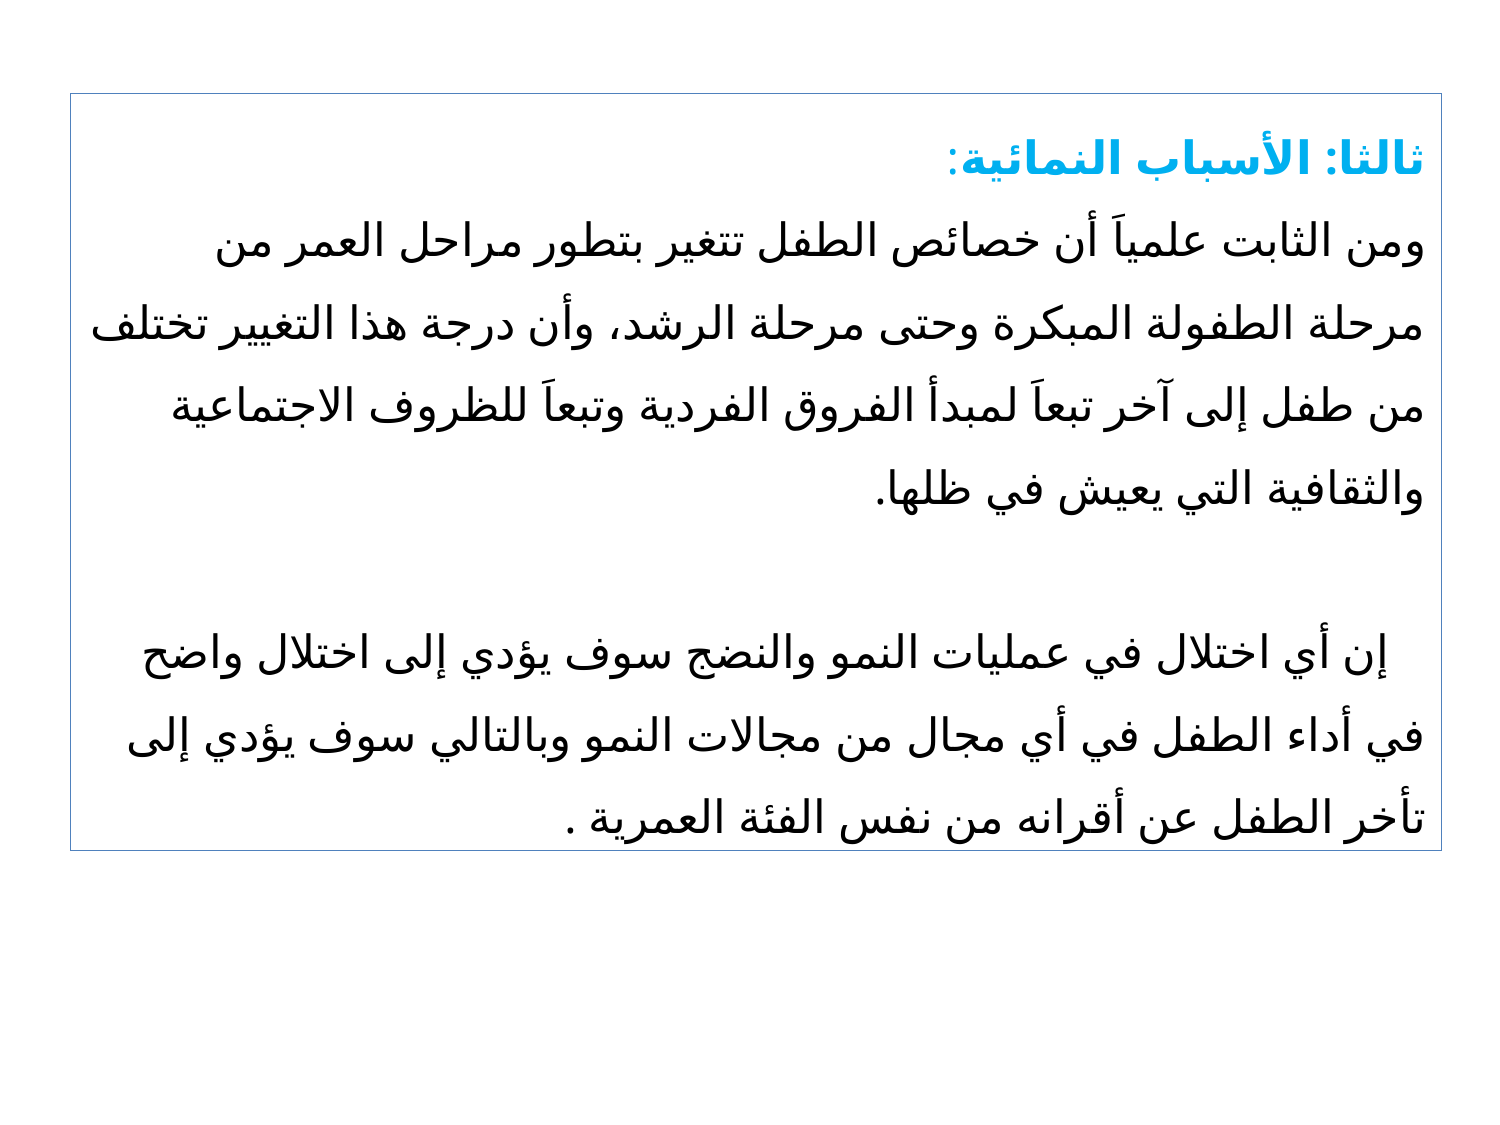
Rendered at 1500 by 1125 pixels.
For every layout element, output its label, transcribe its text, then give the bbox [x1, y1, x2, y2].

text_box ثالثا: الأسباب النمائية: ومن الثابت علمياَ أن خصائص الطفل تتغير بتطور مراحل العمر من مرحلة الطفولة المبكرة وحتى مرحلة الرشد، وأن درجة هذا التغيير تختلف من طفل إلى آخر تبعاَ لمبدأ الفروق الفردية وتبعاَ للظروف الاجتماعية والثقافية التي يعيش في ظلها. إن أي اختلال في عمليات النمو والنضج سوف يؤدي إلى اختلال واضح في أداء الطفل في أي مجال من مجالات النمو وبالتالي سوف يؤدي إلى تأخر الطفل عن أقرانه من نفس الفئة العمرية . [70, 93, 1442, 851]
